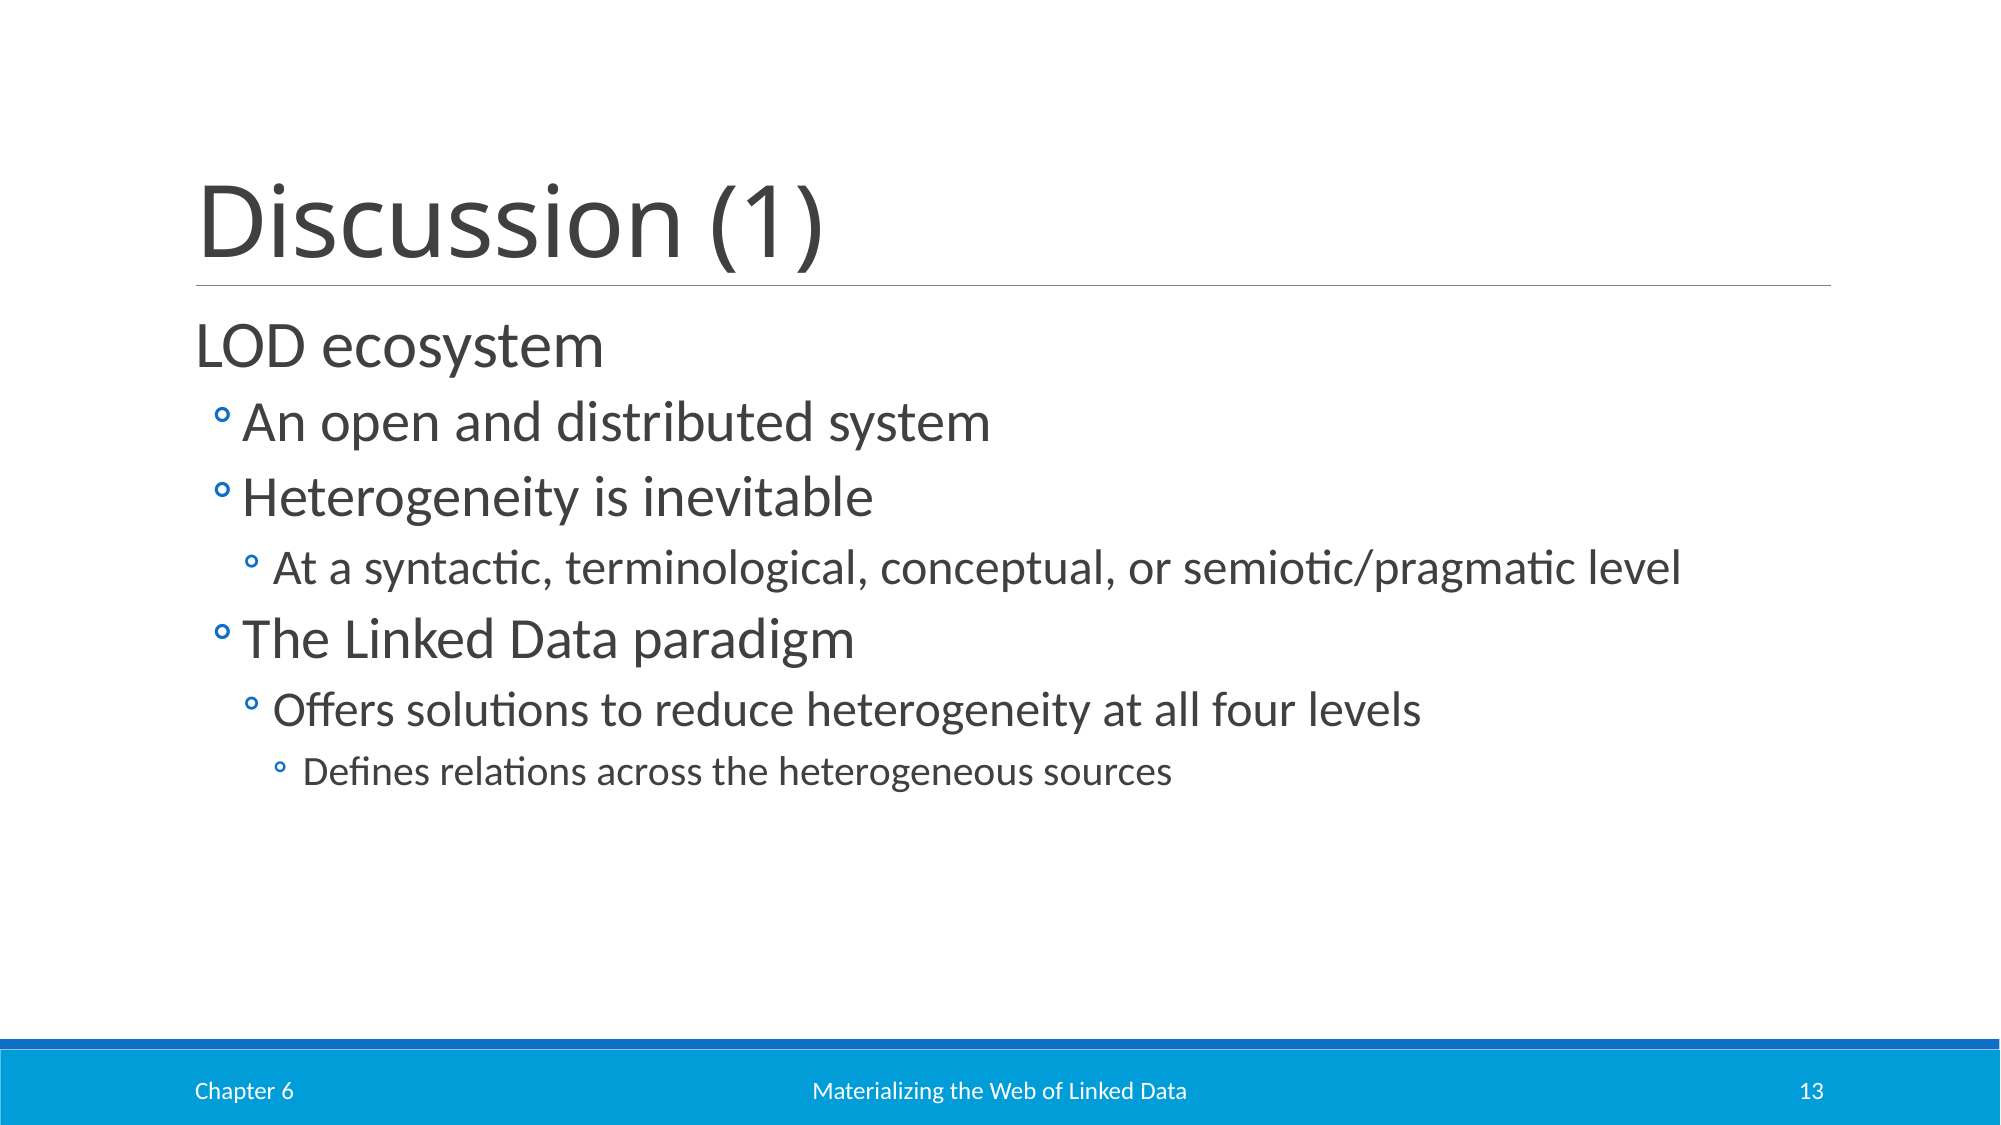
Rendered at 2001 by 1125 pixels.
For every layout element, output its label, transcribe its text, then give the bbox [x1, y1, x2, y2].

footer Materializing the Web of Linked Data [604, 1059, 1396, 1120]
slide_number Chapter 6 [180, 1059, 586, 1120]
slide_number 13 [1624, 1059, 1840, 1120]
list LOD ecosystem An open and distributed system Heterogeneity is inevitable At a syntactic, terminological, conceptual, or semiotic/pragmatic level The Linked Data paradigm Offers solutions to reduce heterogeneity at all four levels Defines relations across the heterogeneous sources [180, 302, 1830, 963]
title Discussion (1) [180, 47, 1830, 285]
